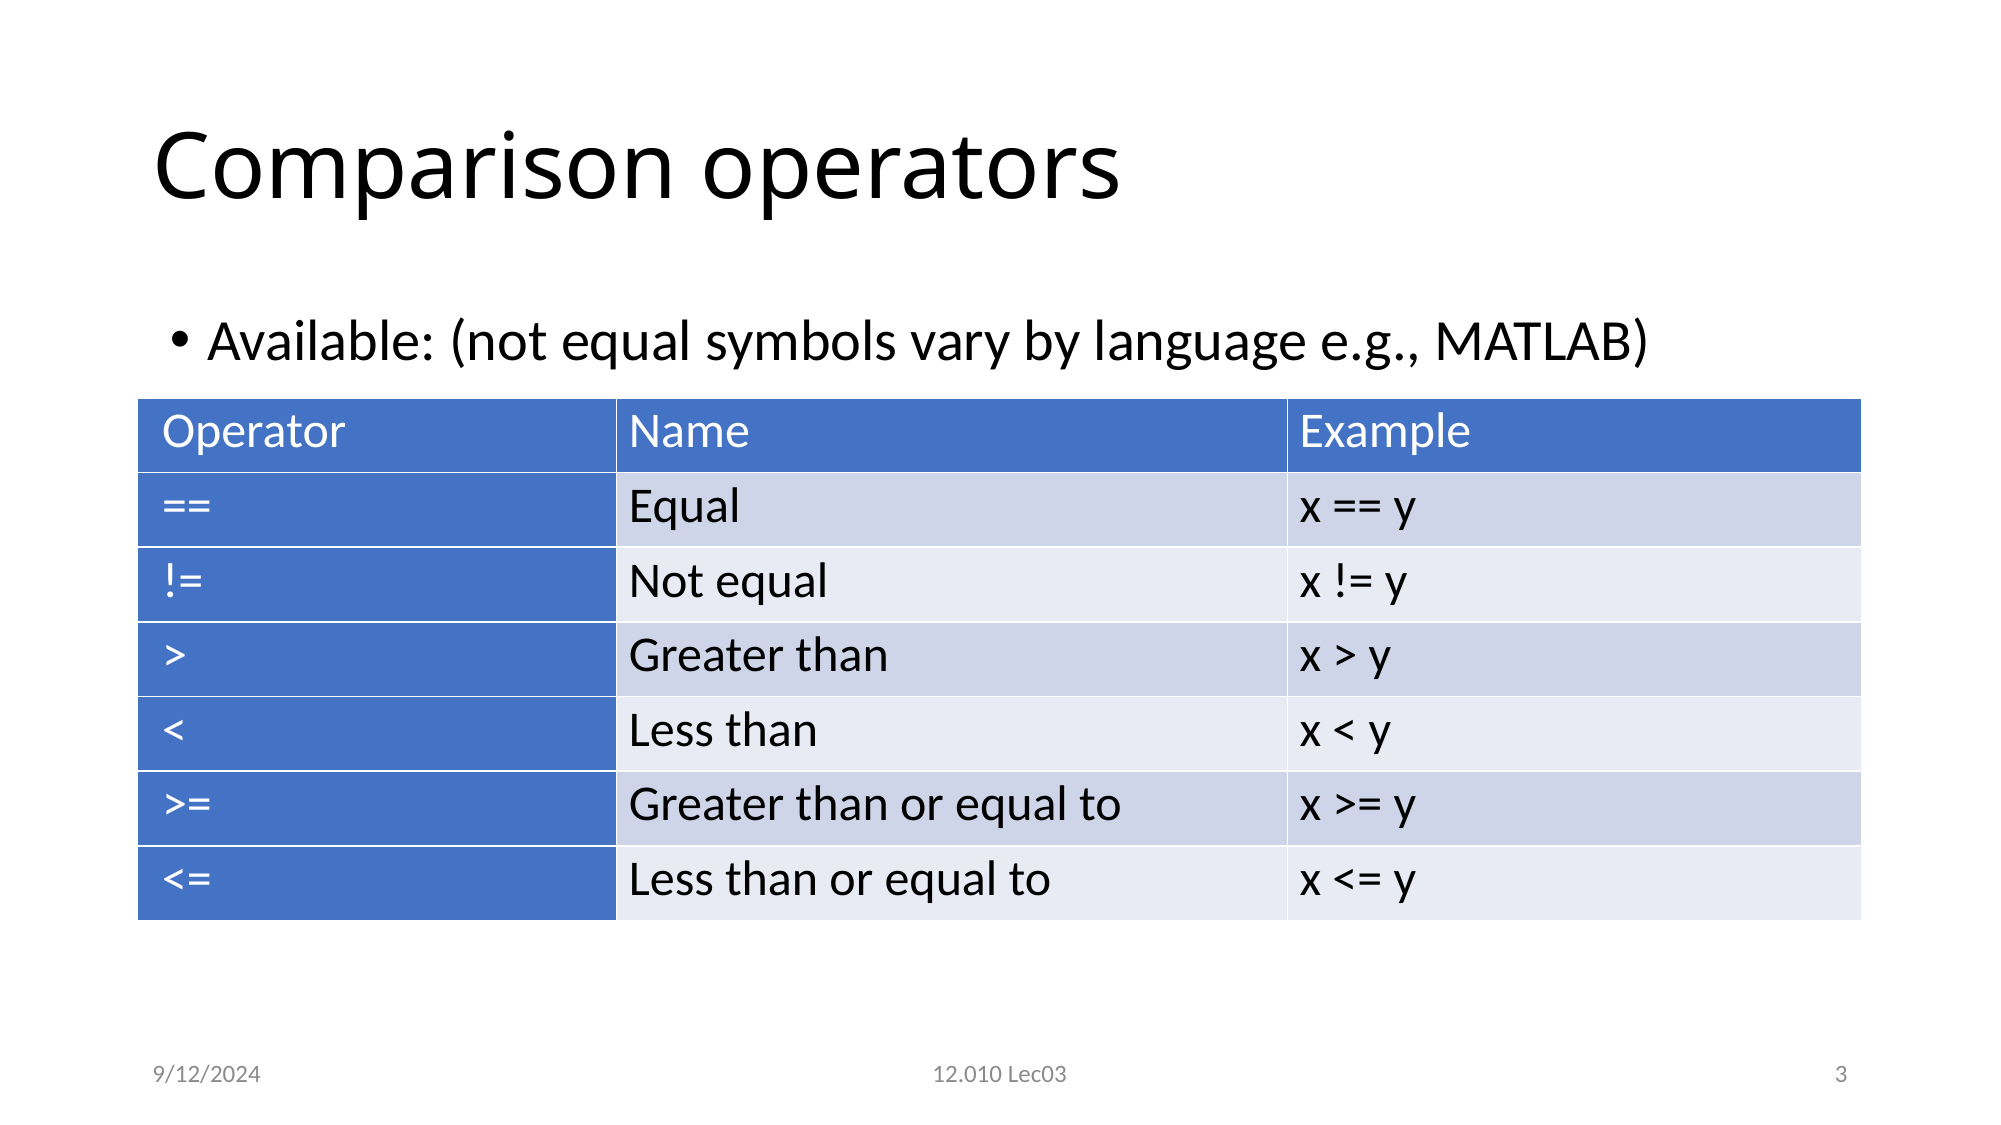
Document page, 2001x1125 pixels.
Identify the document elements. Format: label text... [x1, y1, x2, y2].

table_header Name [617, 399, 1287, 472]
table_header Example [1288, 399, 1861, 472]
table_cell < [138, 697, 616, 770]
table_cell Greater than or equal to [617, 772, 1287, 845]
table_cell Less than [617, 697, 1287, 770]
table_cell x <= y [1288, 847, 1861, 920]
table_cell <= [138, 847, 616, 920]
title Comparison operators [137, 59, 1863, 278]
table_cell >= [138, 772, 616, 845]
table_cell > [138, 623, 616, 696]
table_cell x == y [1288, 473, 1861, 546]
table_cell x != y [1288, 548, 1861, 621]
table_cell x < y [1288, 697, 1861, 770]
table_cell != [138, 548, 616, 621]
table_cell x >= y [1288, 772, 1861, 845]
table_cell == [138, 473, 616, 546]
table_header Operator [138, 399, 616, 472]
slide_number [137, 1042, 588, 1103]
table_cell Equal [617, 473, 1287, 546]
table_cell x > y [1288, 623, 1861, 696]
table_cell Greater than [617, 623, 1287, 696]
table_cell Not equal [617, 548, 1287, 621]
list Available: (not equal symbols vary by language e.g., MATLAB) [154, 302, 1880, 1017]
table_cell Less than or equal to [617, 847, 1287, 920]
slide_number 3 [1412, 1042, 1863, 1103]
footer 12.010 Lec03 [662, 1042, 1338, 1103]
